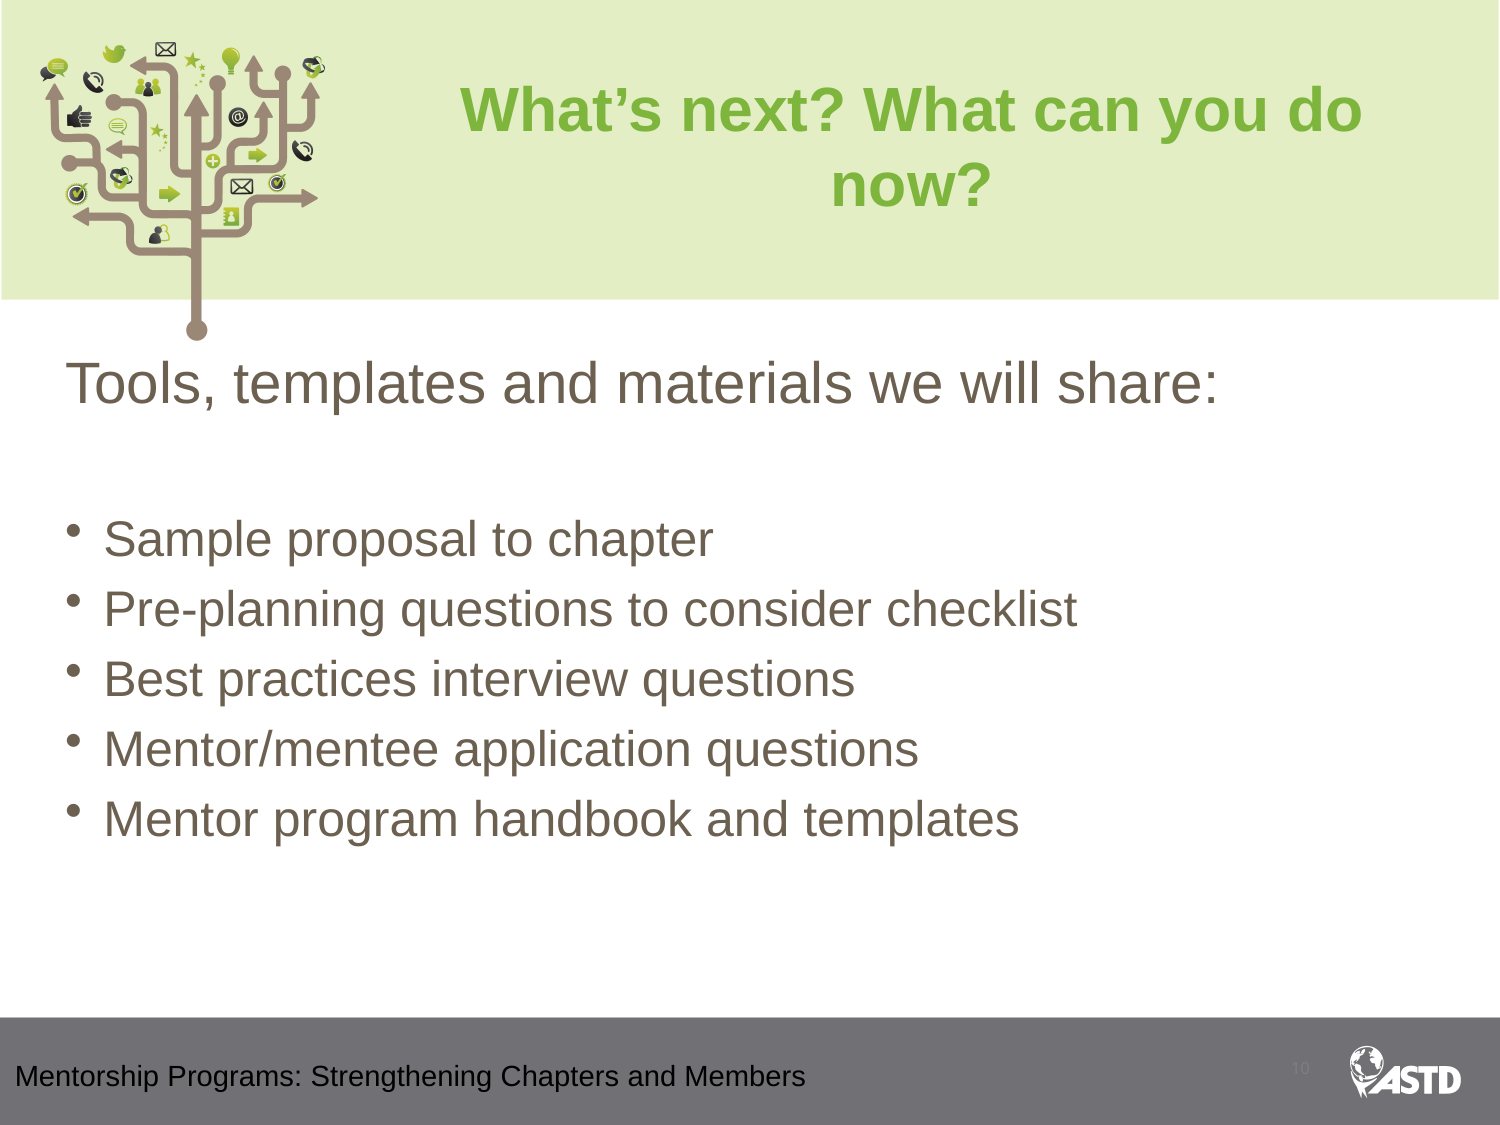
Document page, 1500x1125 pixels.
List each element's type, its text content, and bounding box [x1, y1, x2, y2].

slide_number 10 [562, 1050, 1325, 1100]
picture [0, 0, 1500, 1125]
title What’s next? What can you do now? [387, 49, 1438, 238]
list Tools, templates and materials we will share: Sample proposal to chapter Pre-planning questions to consider checklist Best practices interview questions Mentor/mentee application questions Mentor program handbook and templates [49, 337, 1451, 976]
